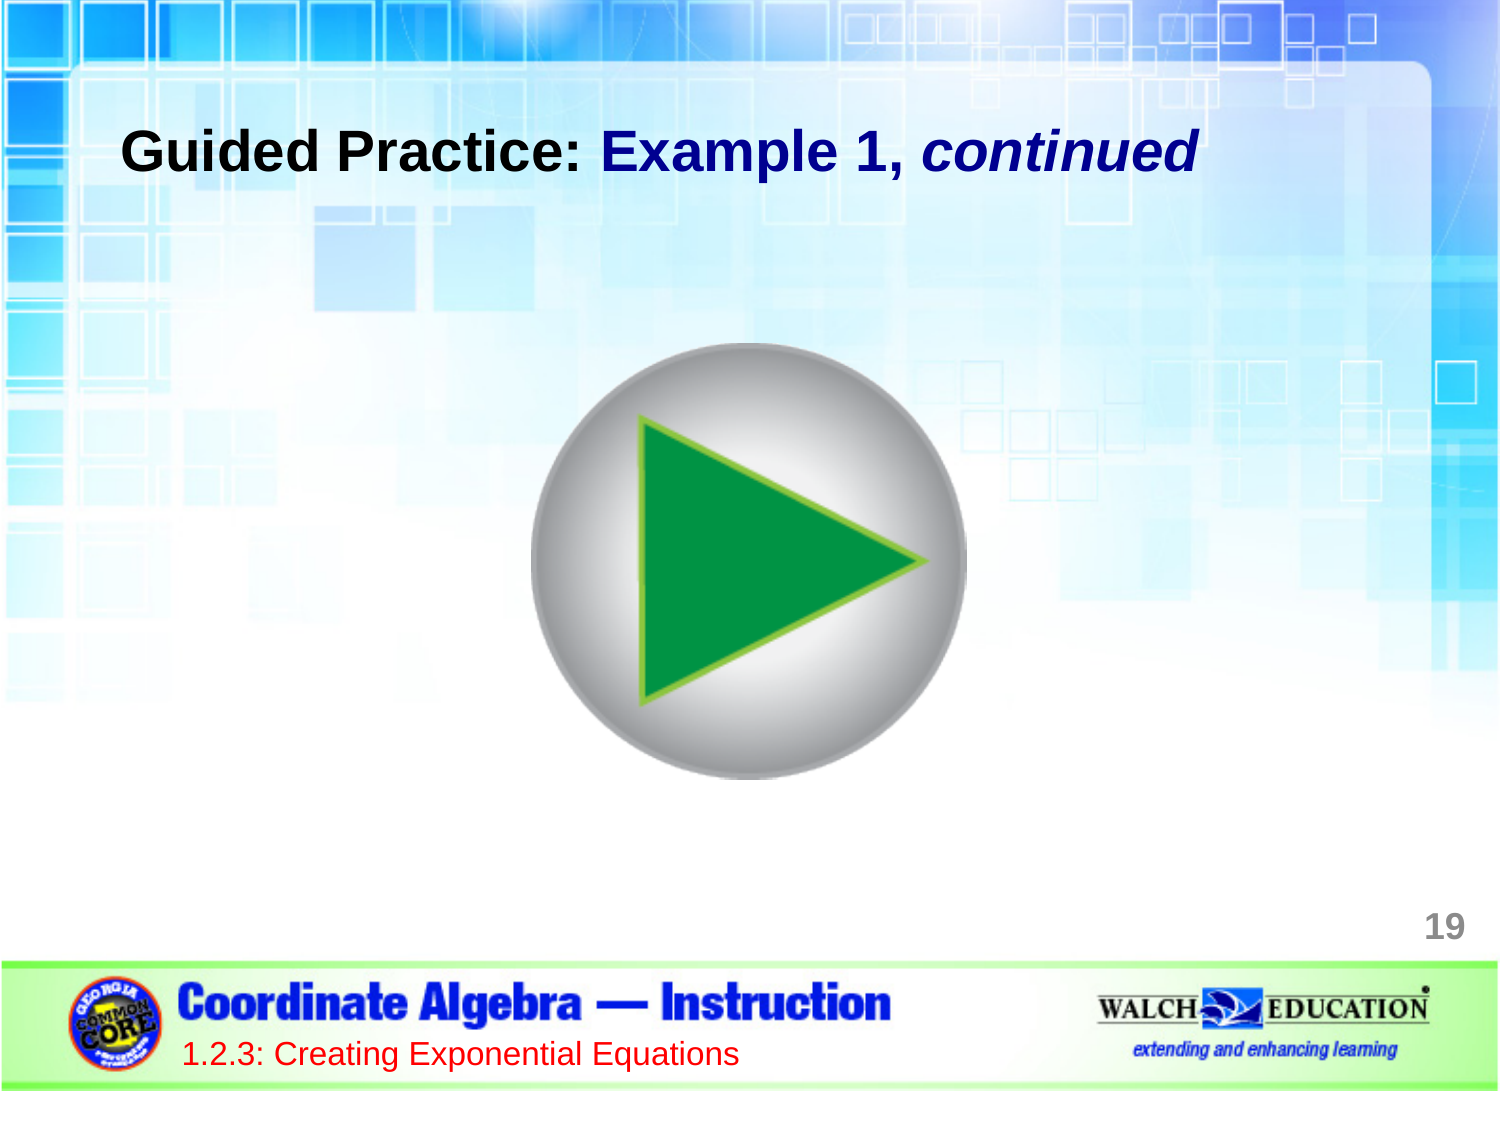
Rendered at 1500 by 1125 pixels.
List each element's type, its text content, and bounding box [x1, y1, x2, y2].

picture [1, 0, 1500, 1091]
subtitle Guided Practice: Example 1, continued [105, 105, 1394, 925]
list 1.2.3: Creating Exponential Equations [166, 1024, 1074, 1069]
slide_number 19 [1361, 901, 1481, 949]
